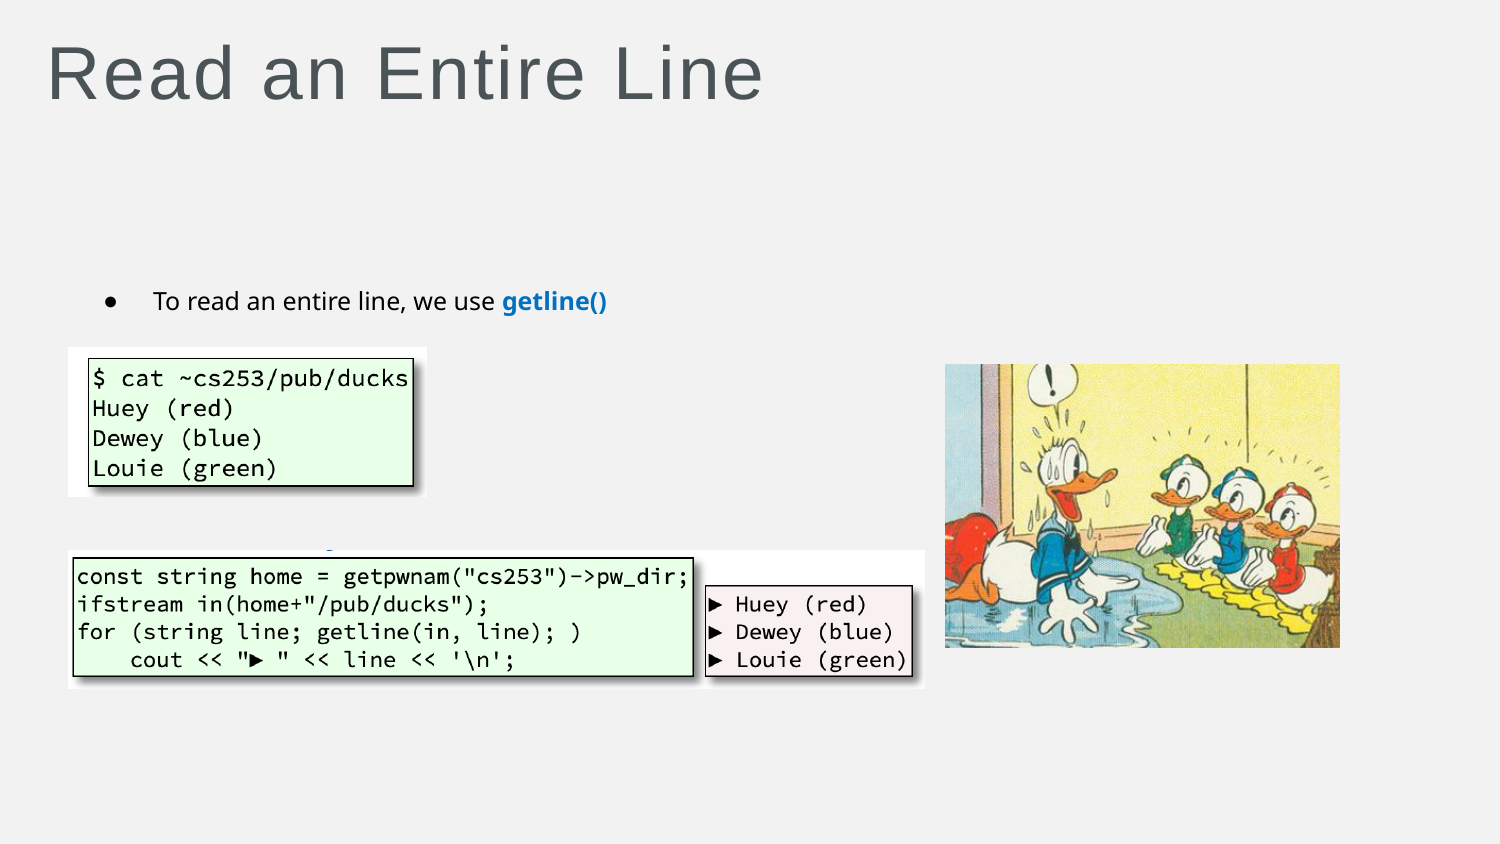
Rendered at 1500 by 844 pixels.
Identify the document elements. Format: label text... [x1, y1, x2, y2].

list To read an entire line, we use getline() [68, 270, 946, 743]
picture [68, 347, 427, 497]
picture [945, 364, 1340, 648]
picture [68, 550, 925, 689]
title Read an Entire Line [34, 13, 1403, 129]
